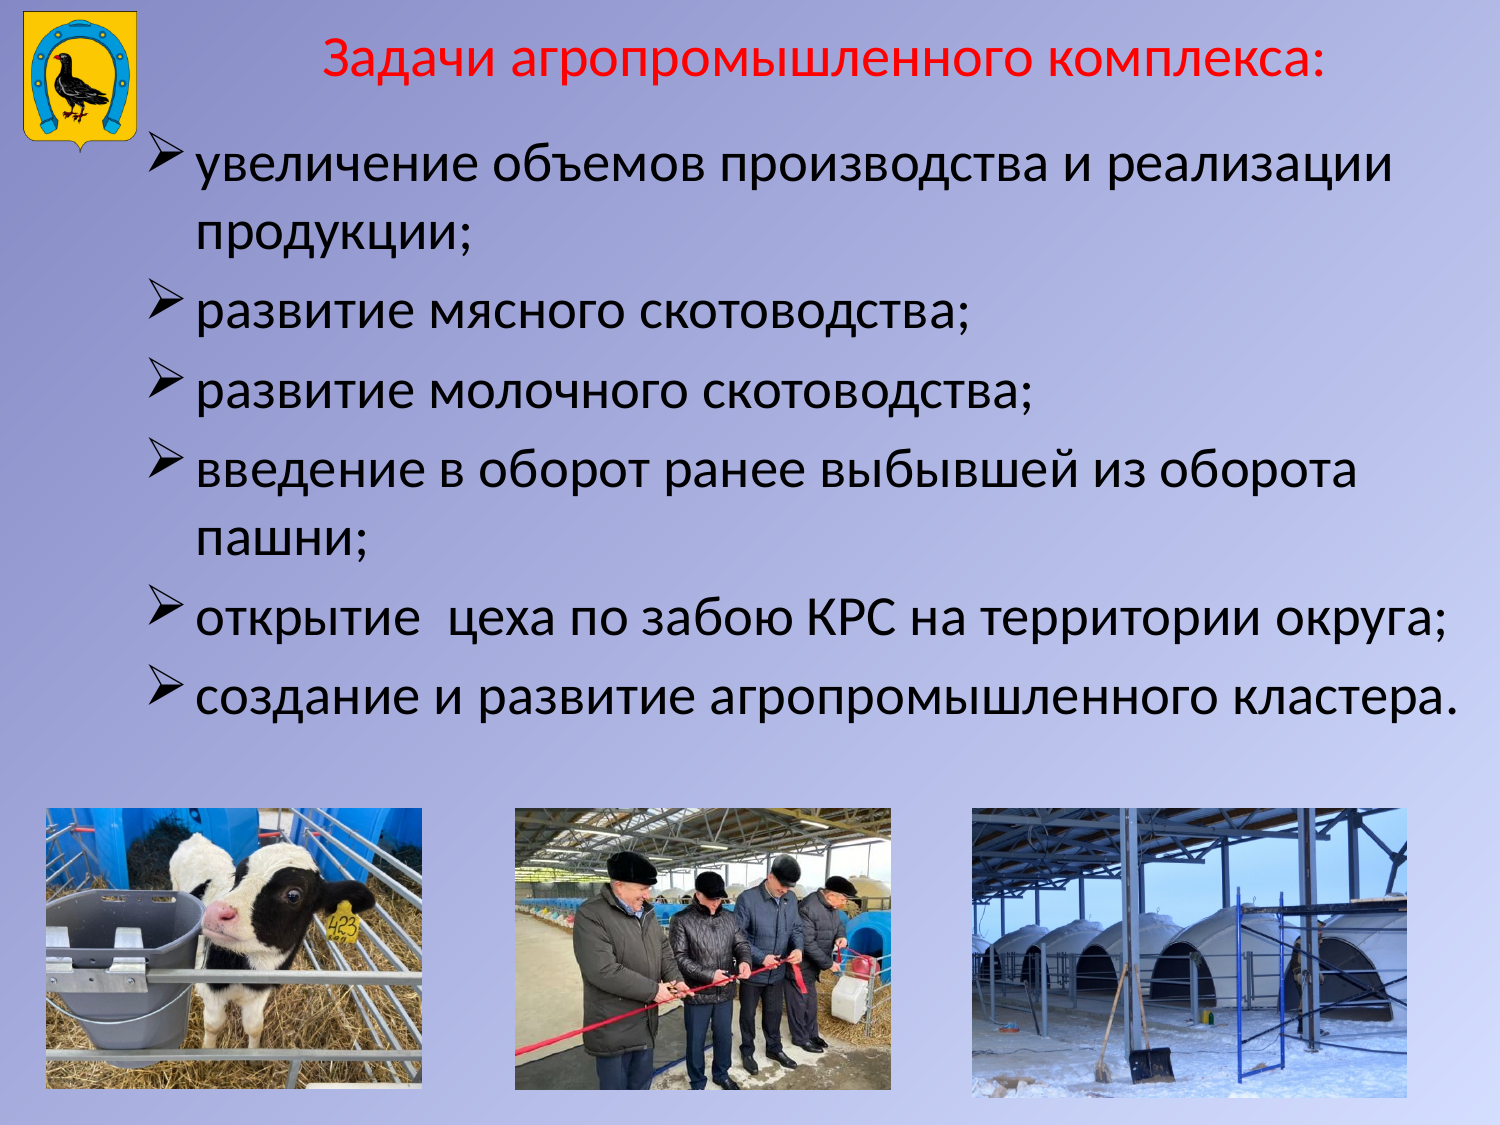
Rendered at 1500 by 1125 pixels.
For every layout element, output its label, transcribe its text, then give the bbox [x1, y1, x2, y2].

picture [515, 808, 891, 1091]
list увеличение объемов производства и реализации продукции; развитие мясного скотоводства; развитие молочного скотоводства; введение в оборот ранее выбывшей из оборота пашни; открытие цеха по забою КРС на территории округа; создание и развитие агропромышленного кластера. [128, 117, 1479, 860]
title Задачи агропромышленного комплекса: [150, 0, 1500, 106]
picture [23, 11, 137, 153]
picture [972, 808, 1407, 1098]
picture [46, 808, 422, 1090]
